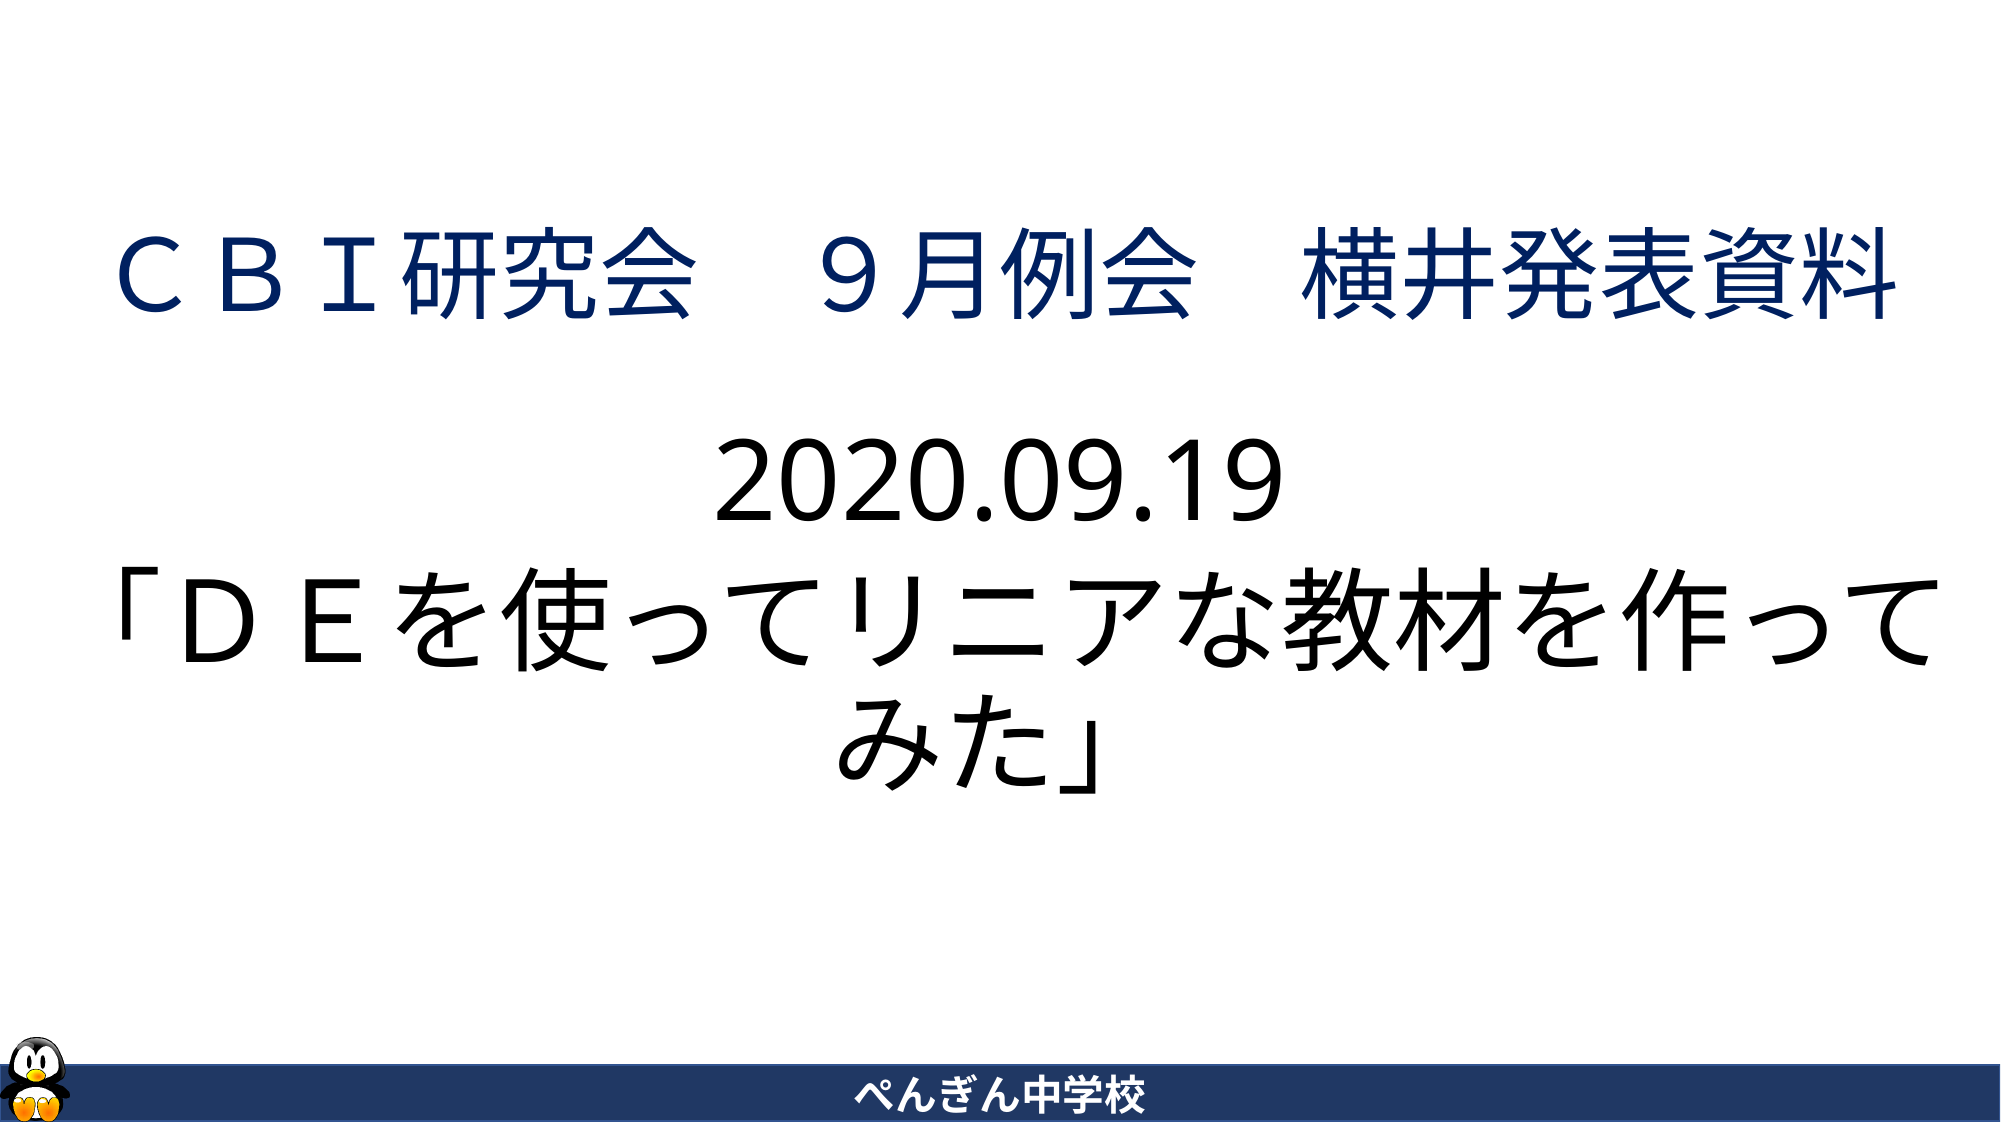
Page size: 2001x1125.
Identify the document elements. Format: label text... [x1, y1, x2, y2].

subtitle 2020.09.19 「ＤＥを使ってリニアな教材を作ってみた」 [23, 416, 1977, 857]
picture [0, 1037, 70, 1122]
title ＣＢＩ研究会 ９月例会 横井発表資料 [23, 196, 1977, 362]
